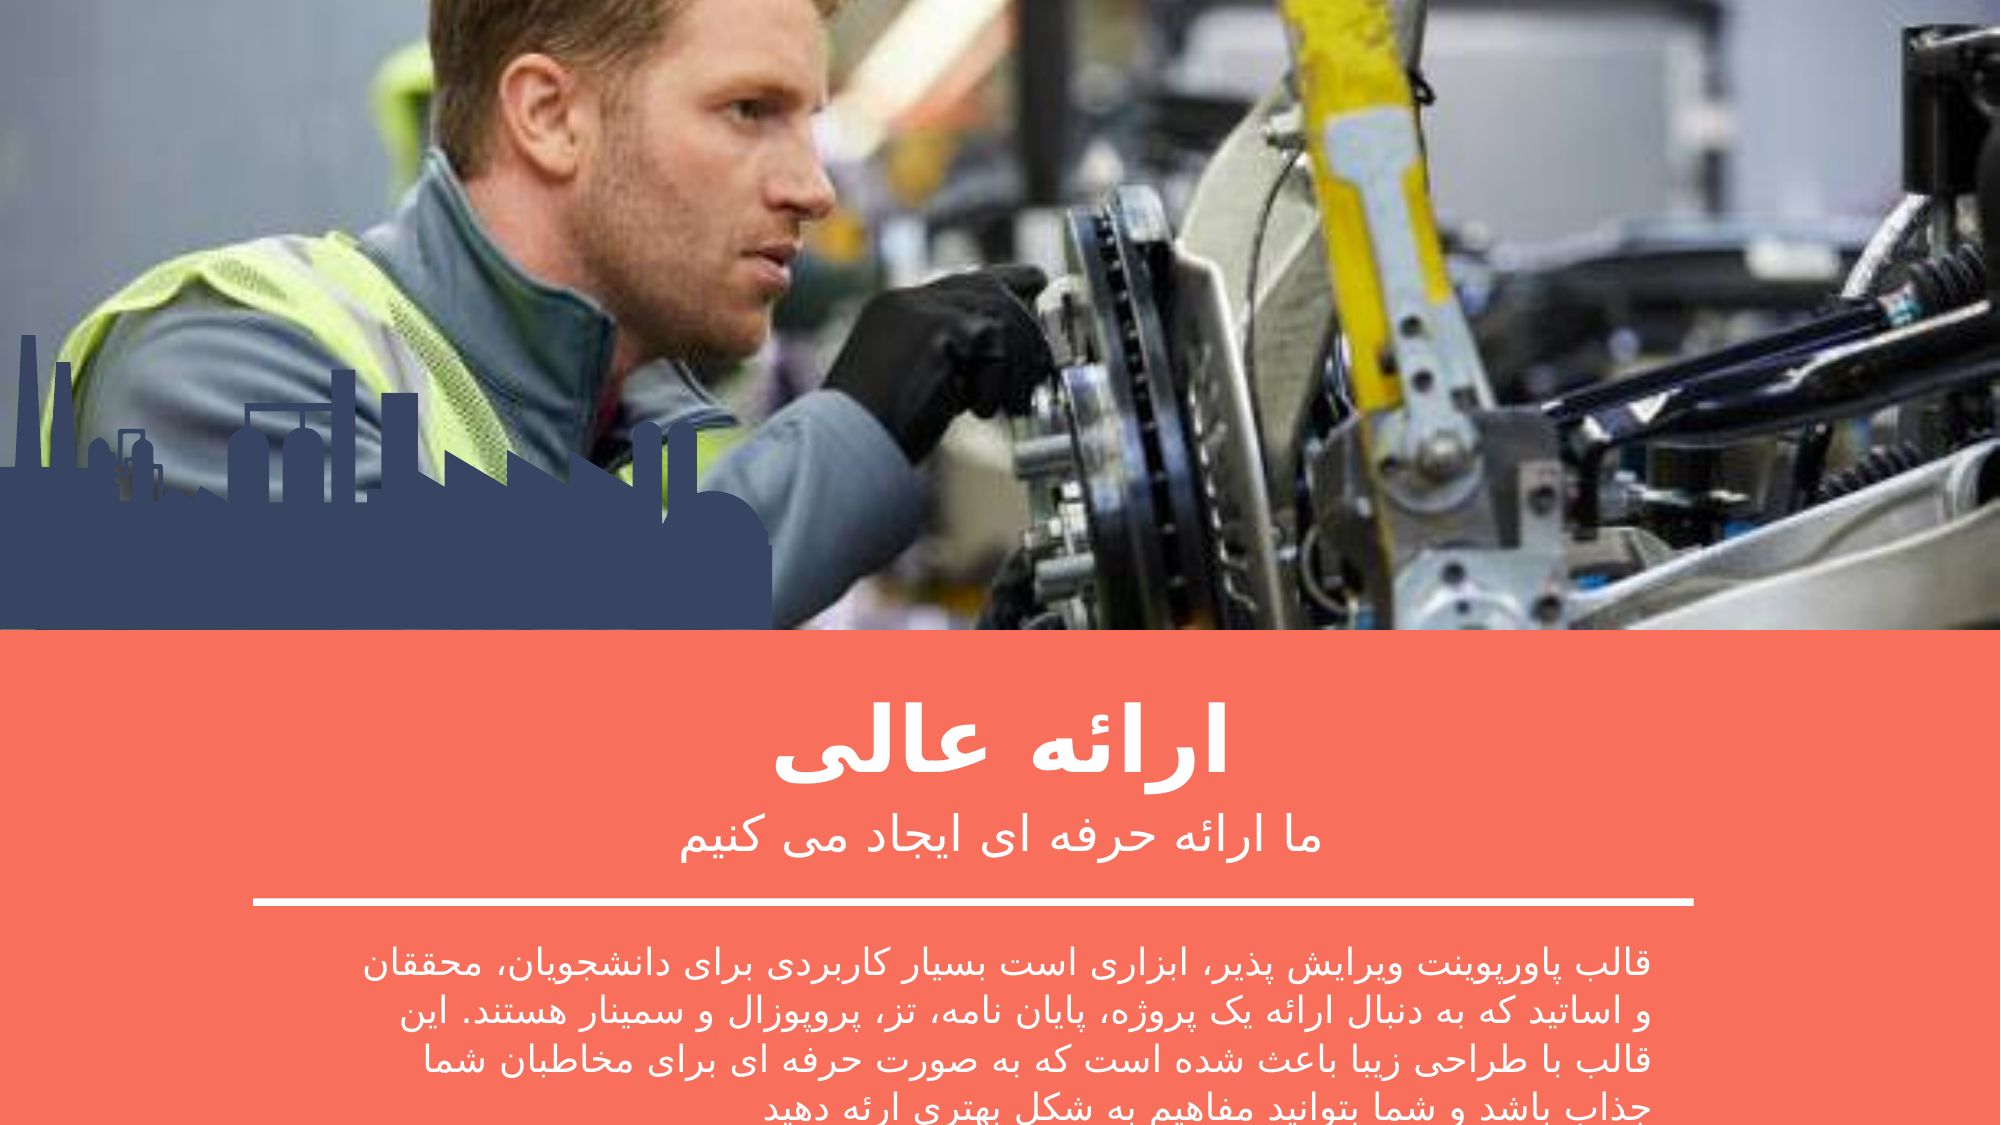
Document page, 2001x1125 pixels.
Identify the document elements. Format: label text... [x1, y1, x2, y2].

text_box قالب پاورپوینت ویرایش پذیر، ابزاری است بسیار کاربردی برای دانشجویان، محققان و اساتید که به دنبال ارائه یک پروژه، پایان نامه، تز، پروپوزال و سمینار هستند. این قالب با طراحی زیبا باعث شده است که به صورت حرفه ای برای مخاطبان شما جذاب باشد و شما بتوانید مفاهیم به شکل بهتری ارئه دهید [335, 927, 1669, 1125]
text_box ارائه عالی [322, 673, 1682, 798]
picture [0, 0, 2000, 630]
text_box ما ارائه حرفه ای ایجاد می کنیم [320, 801, 1679, 862]
text_box [252, 897, 1695, 907]
